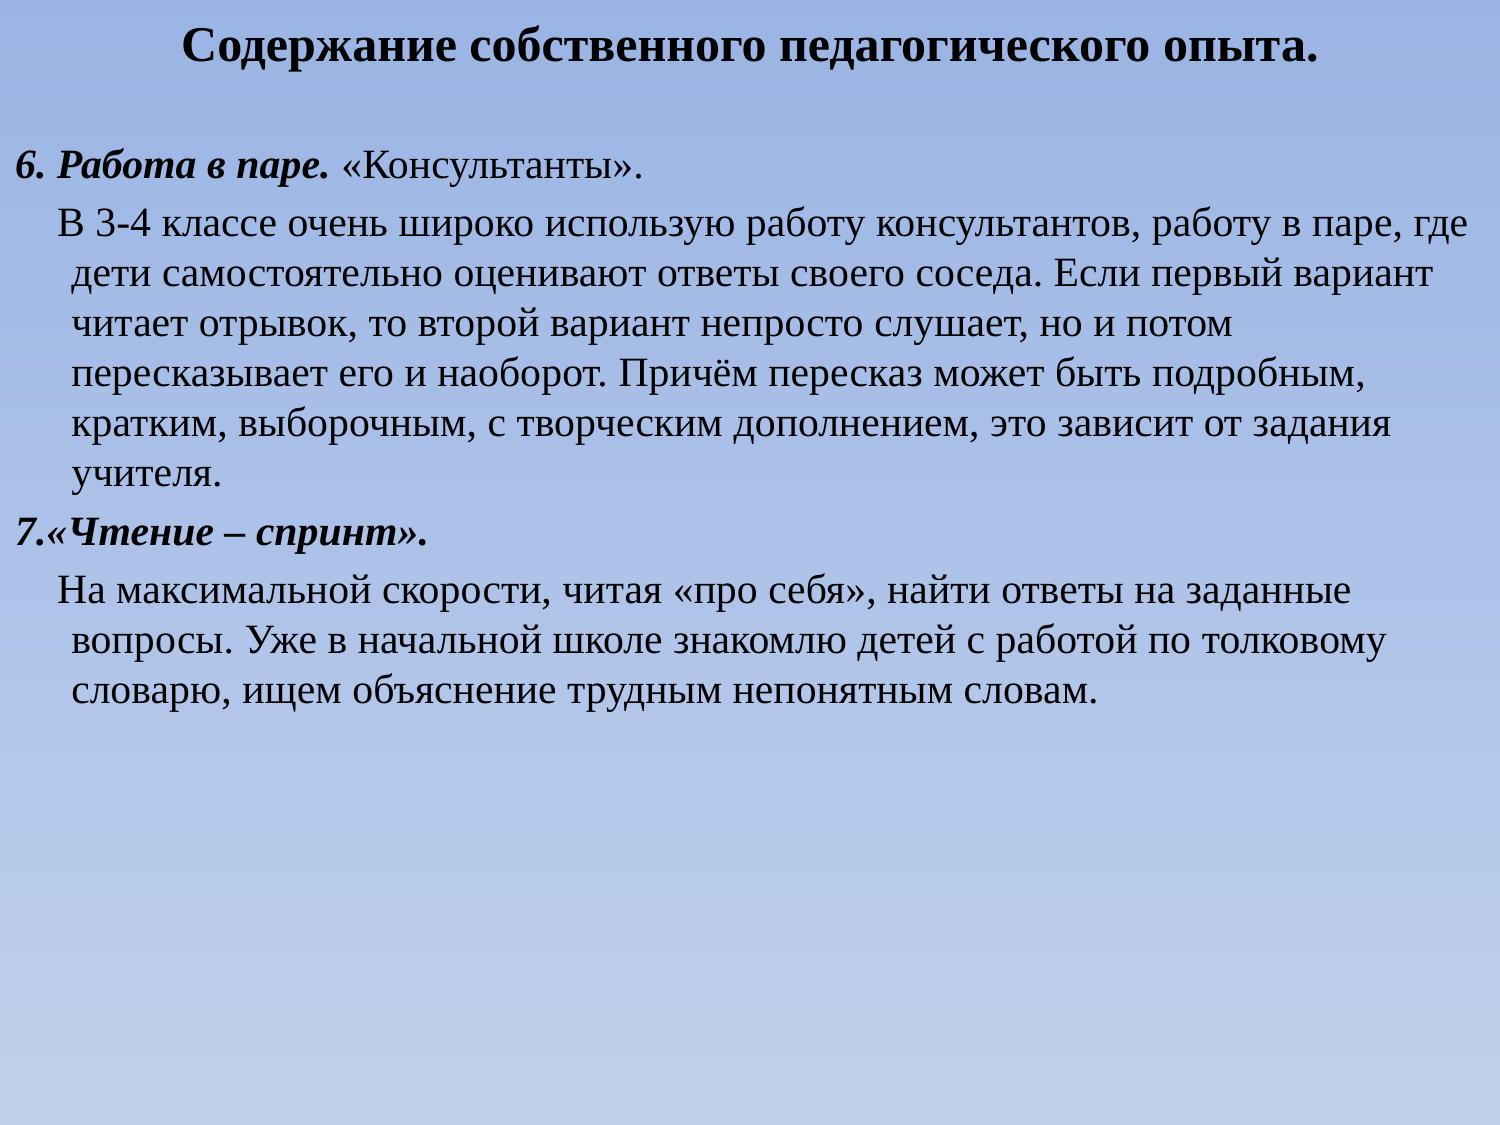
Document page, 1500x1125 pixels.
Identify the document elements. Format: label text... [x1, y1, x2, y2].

list 6. Работа в паре. «Консультанты». В 3-4 классе очень широко использую работу консультантов, работу в паре, где дети самостоятельно оценивают ответы своего соседа. Если первый вариант читает отрывок, то второй вариант непросто слушает, но и потом пересказывает его и наоборот. Причём пересказ может быть подробным, кратким, выборочным, с творческим дополнением, это зависит от задания учителя. 7.«Чтение – спринт». На максимальной скорости, читая «про себя», найти ответы на заданные вопросы. Уже в начальной школе знакомлю детей с работой по толковому словарю, ищем объяснение трудным непонятным словам. [0, 128, 1500, 1125]
title Содержание собственного педагогического опыта. [75, 0, 1425, 82]
